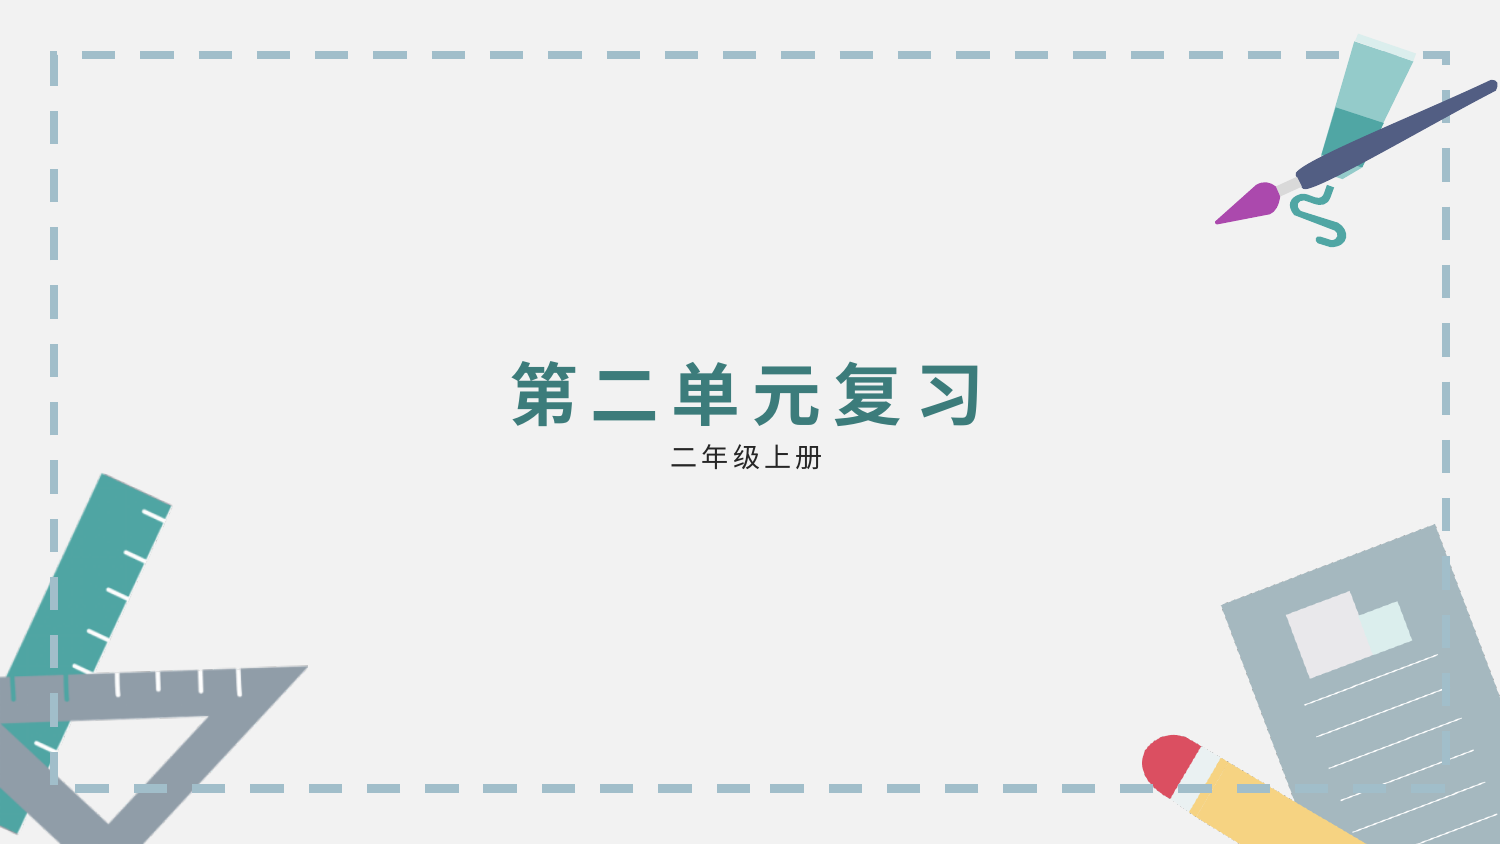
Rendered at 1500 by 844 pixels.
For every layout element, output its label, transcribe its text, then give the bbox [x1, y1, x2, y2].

text_box 第二单元复习 [281, 263, 1212, 435]
text_box 二年级上册 [281, 440, 1212, 587]
picture [1141, 523, 1500, 844]
picture [0, 458, 308, 844]
